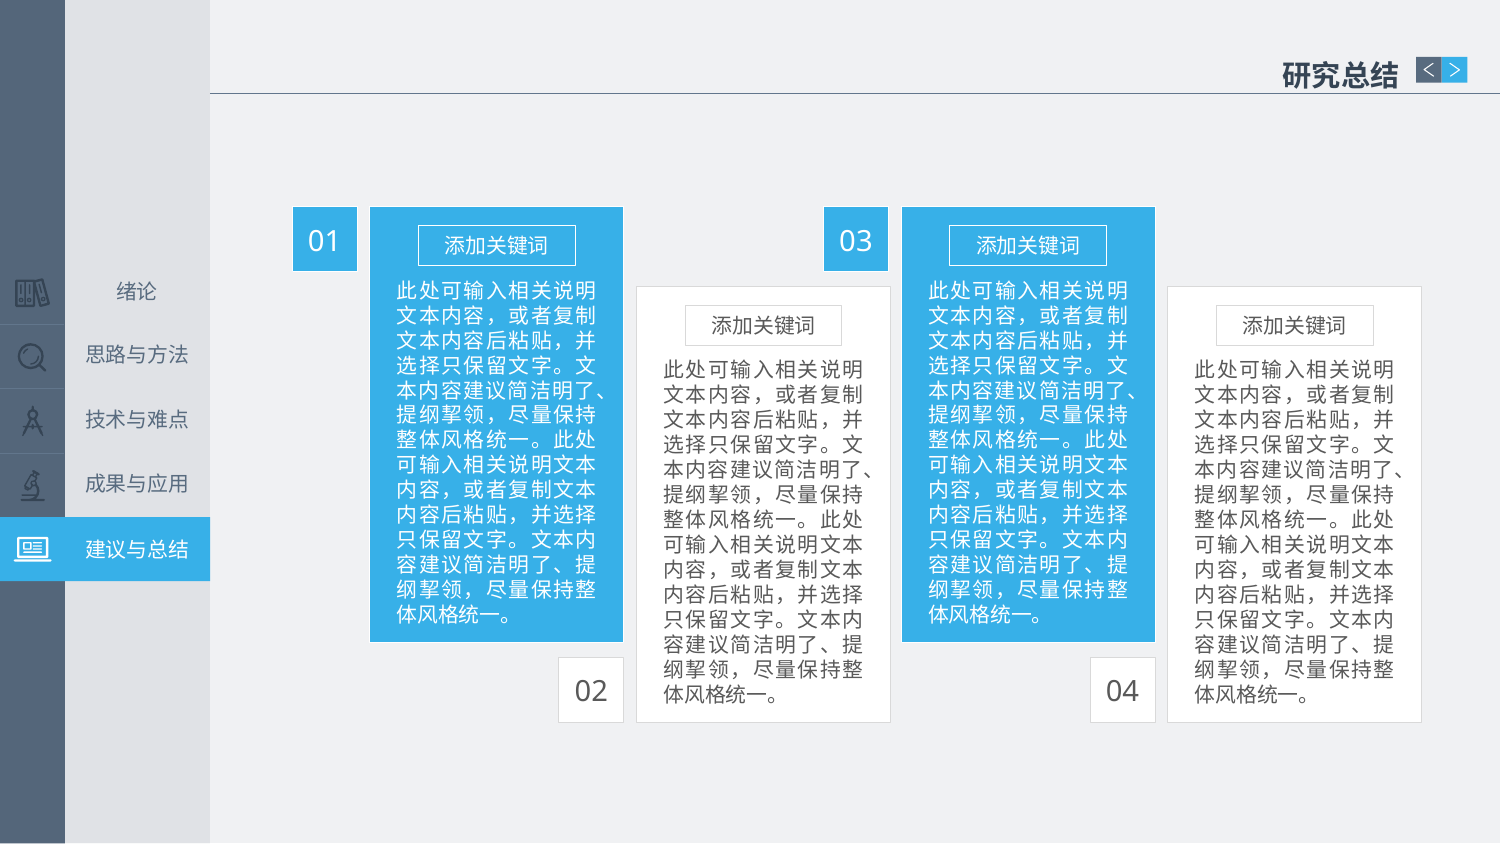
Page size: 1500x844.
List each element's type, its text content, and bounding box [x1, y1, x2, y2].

text_box 绪论 [101, 271, 173, 311]
text_box 添加关键词 [1214, 303, 1375, 348]
text_box [635, 284, 893, 724]
text_box 03 [821, 205, 890, 274]
text_box 02 [557, 655, 626, 725]
text_box [1166, 284, 1424, 724]
text_box 技术与难点 [70, 399, 204, 439]
text_box 成果与应用 [70, 463, 204, 503]
text_box 添加关键词 [416, 223, 577, 268]
text_box 此处可输入相关说明文本内容，或者复制文本内容后粘贴，并选择只保留文字。文本内容建议简洁明了、提纲挈领，尽量保持整体风格统一。此处可输入相关说明文本内容，或者复制文本内容后粘贴，并选择只保留文字。文本内容建议简洁明了、提纲挈领，尽量保持整体风格统一。 [928, 277, 1128, 628]
text_box 添加关键词 [948, 223, 1109, 268]
text_box [368, 205, 626, 645]
text_box [0, 515, 212, 583]
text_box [1441, 56, 1468, 83]
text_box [1415, 56, 1440, 83]
text_box 此处可输入相关说明文本内容，或者复制文本内容后粘贴，并选择只保留文字。文本内容建议简洁明了、提纲挈领，尽量保持整体风格统一。此处可输入相关说明文本内容，或者复制文本内容后粘贴，并选择只保留文字。文本内容建议简洁明了、提纲挈领，尽量保持整体风格统一。 [663, 356, 864, 707]
text_box 研究总结 [962, 40, 1400, 93]
text_box 此处可输入相关说明文本内容，或者复制文本内容后粘贴，并选择只保留文字。文本内容建议简洁明了、提纲挈领，尽量保持整体风格统一。此处可输入相关说明文本内容，或者复制文本内容后粘贴，并选择只保留文字。文本内容建议简洁明了、提纲挈领，尽量保持整体风格统一。 [1194, 356, 1395, 707]
text_box [22, 405, 44, 437]
text_box [17, 343, 47, 372]
text_box 建议与总结 [70, 529, 204, 569]
text_box 此处可输入相关说明文本内容，或者复制文本内容后粘贴，并选择只保留文字。文本内容建议简洁明了、提纲挈领，尽量保持整体风格统一。此处可输入相关说明文本内容，或者复制文本内容后粘贴，并选择只保留文字。文本内容建议简洁明了、提纲挈领，尽量保持整体风格统一。 [396, 277, 597, 628]
text_box 04 [1088, 655, 1157, 725]
text_box 思路与方法 [70, 334, 204, 374]
text_box [899, 205, 1157, 645]
text_box [20, 470, 46, 502]
text_box [13, 536, 52, 562]
text_box [15, 278, 50, 308]
text_box 添加关键词 [683, 303, 844, 348]
text_box 01 [290, 205, 359, 274]
